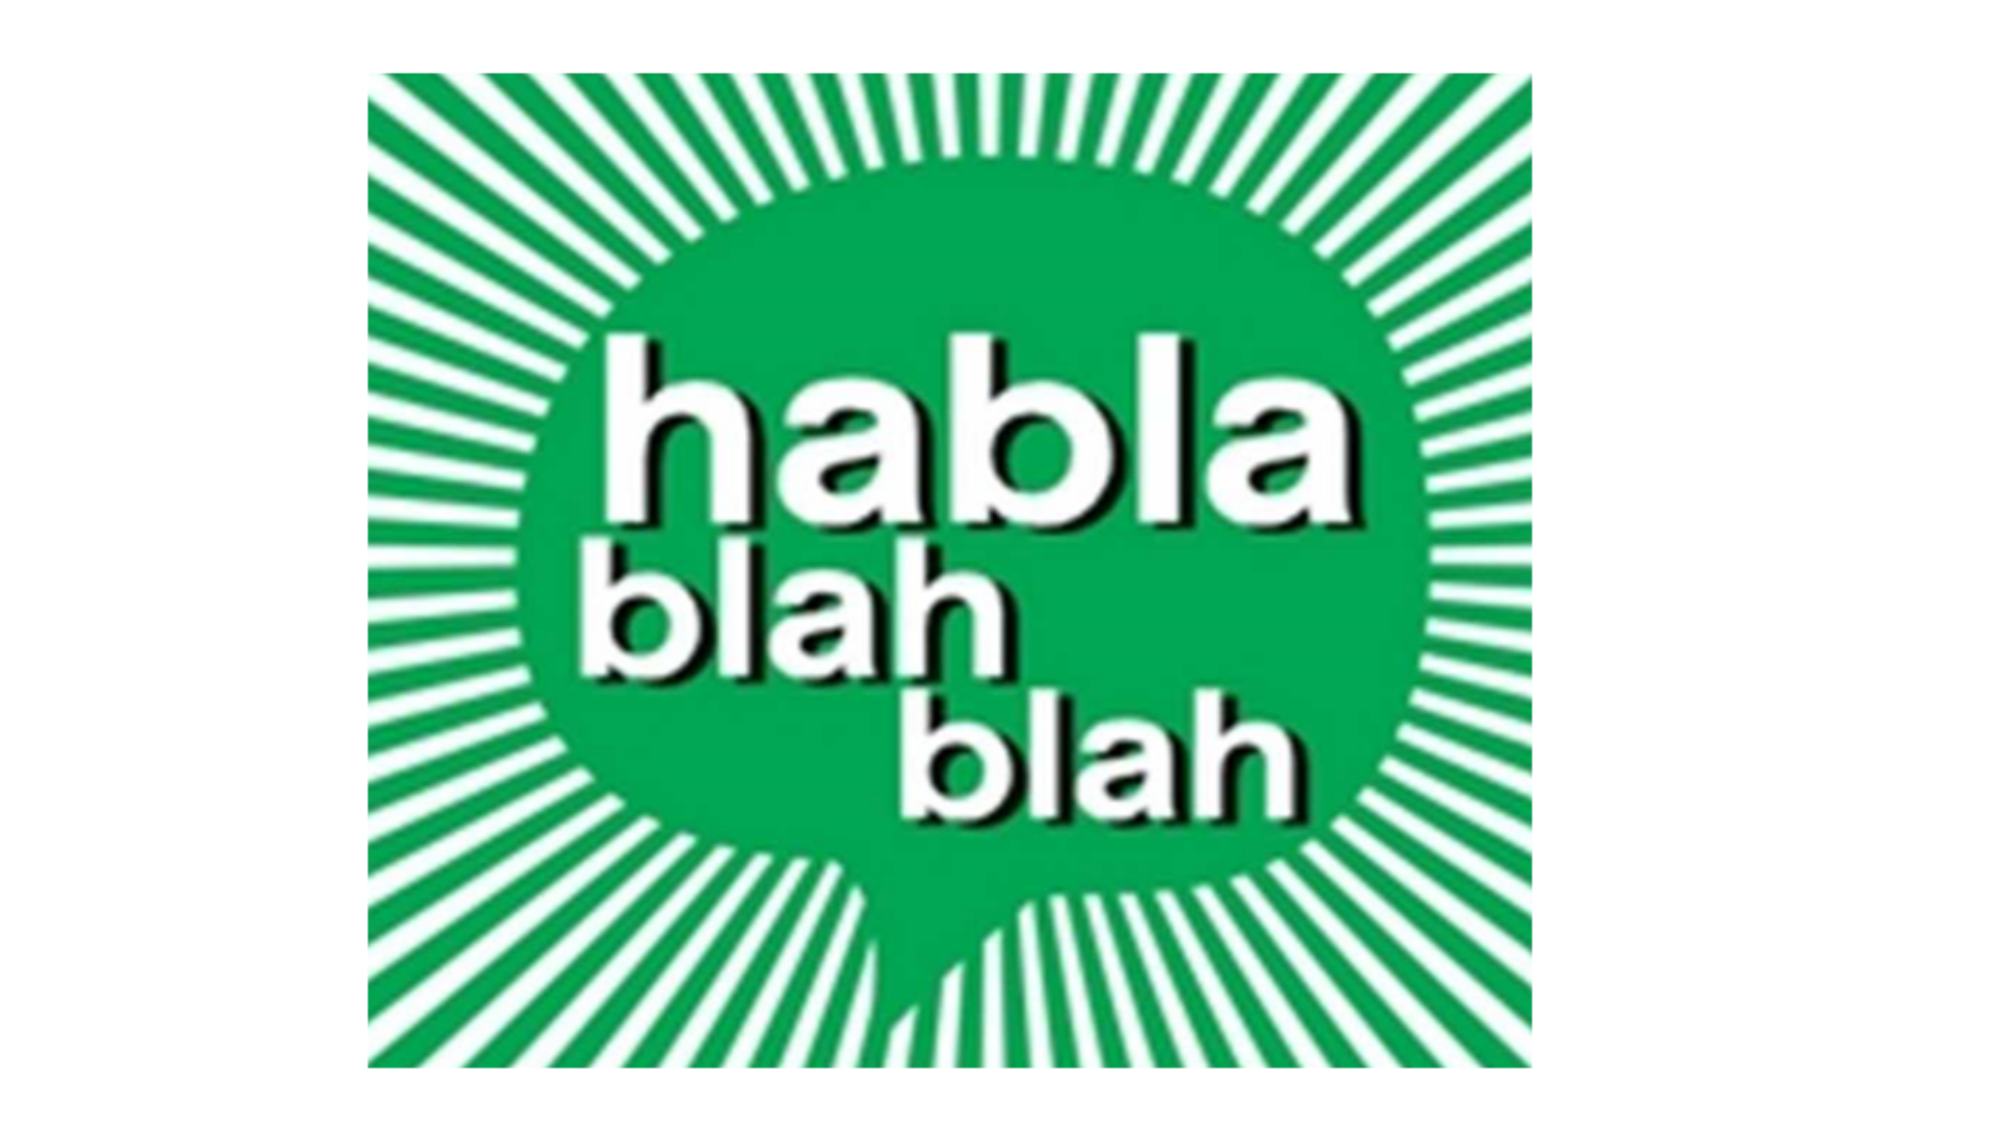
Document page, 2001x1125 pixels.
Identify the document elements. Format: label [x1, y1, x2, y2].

picture [329, 0, 1572, 1108]
